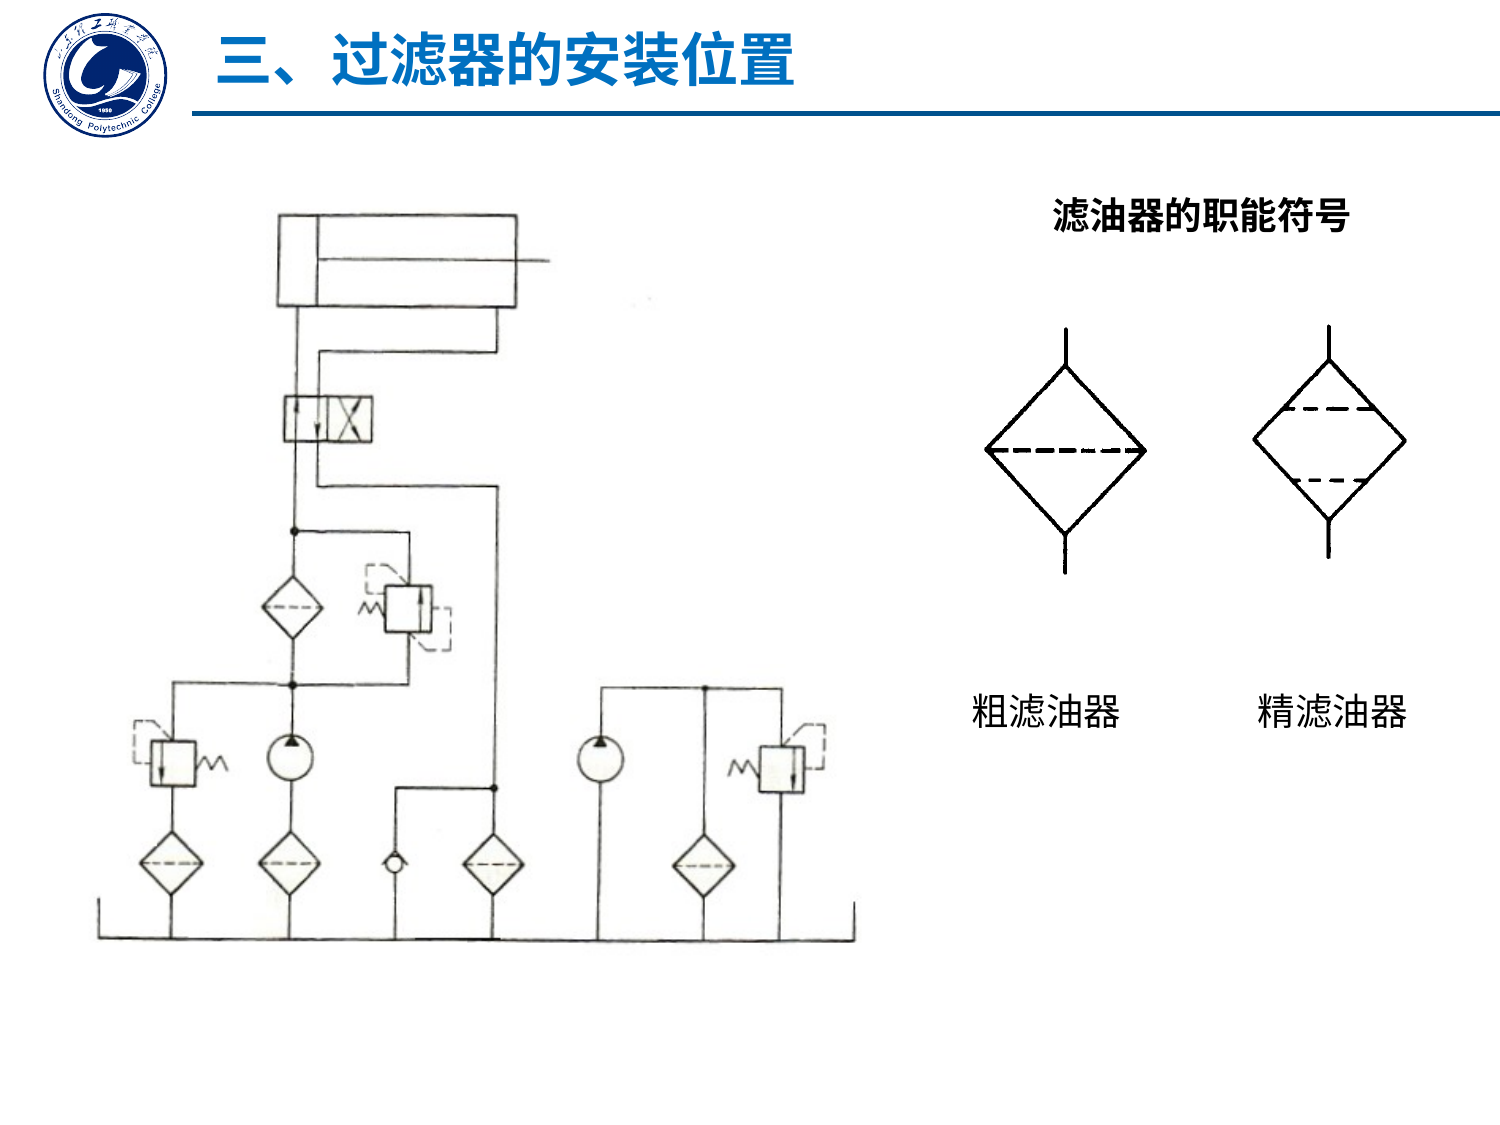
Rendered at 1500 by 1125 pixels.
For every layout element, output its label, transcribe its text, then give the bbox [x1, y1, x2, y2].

picture [64, 184, 906, 973]
text_box 三、过滤器的安装位置 [199, 16, 1477, 102]
picture [1246, 320, 1413, 566]
text_box 精滤油器 [1217, 680, 1500, 780]
text_box 粗滤油器 [938, 680, 1217, 780]
picture [980, 318, 1154, 585]
text_box 滤油器的职能符号 [1037, 184, 1368, 245]
picture [43, 7, 174, 138]
